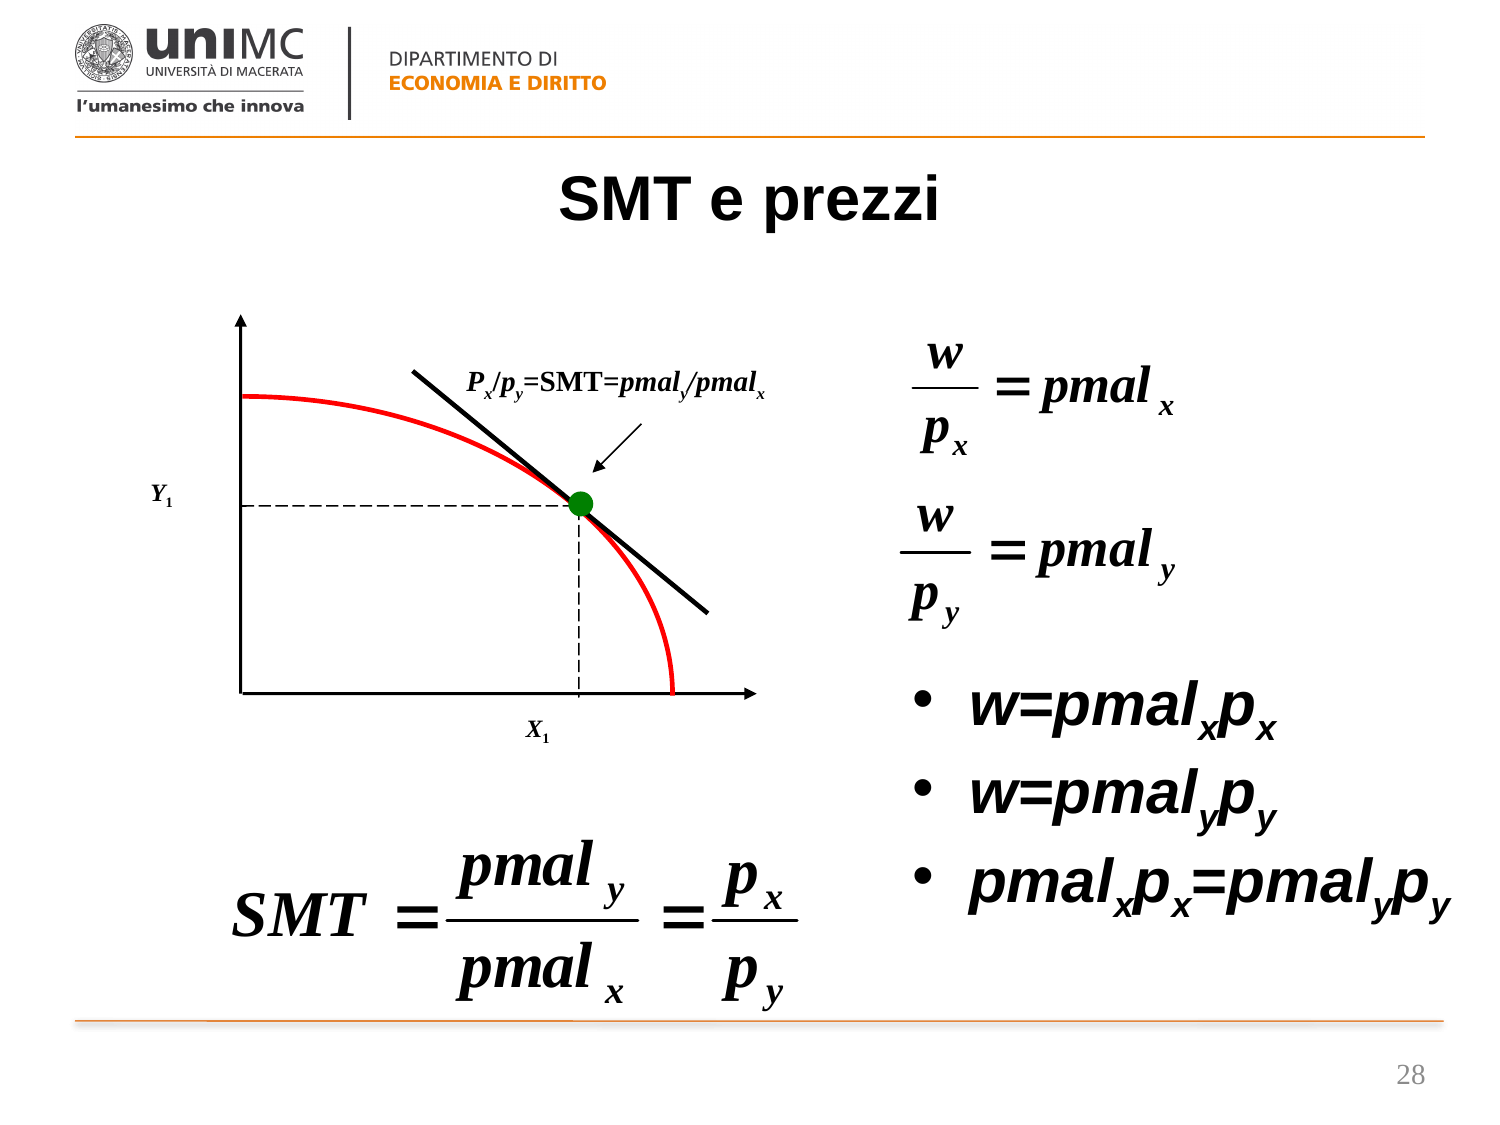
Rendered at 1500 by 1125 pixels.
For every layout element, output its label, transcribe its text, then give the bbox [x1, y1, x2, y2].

picture [75, 24, 1425, 138]
title SMT e prezzi [75, 149, 1425, 241]
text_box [903, 314, 1184, 469]
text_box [891, 479, 1188, 640]
slide_number 28 [1091, 1042, 1442, 1103]
list w=pmalxpx w=pmalypy pmalxpx=pmalypy [897, 657, 1500, 930]
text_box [218, 822, 810, 1024]
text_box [135, 314, 869, 792]
